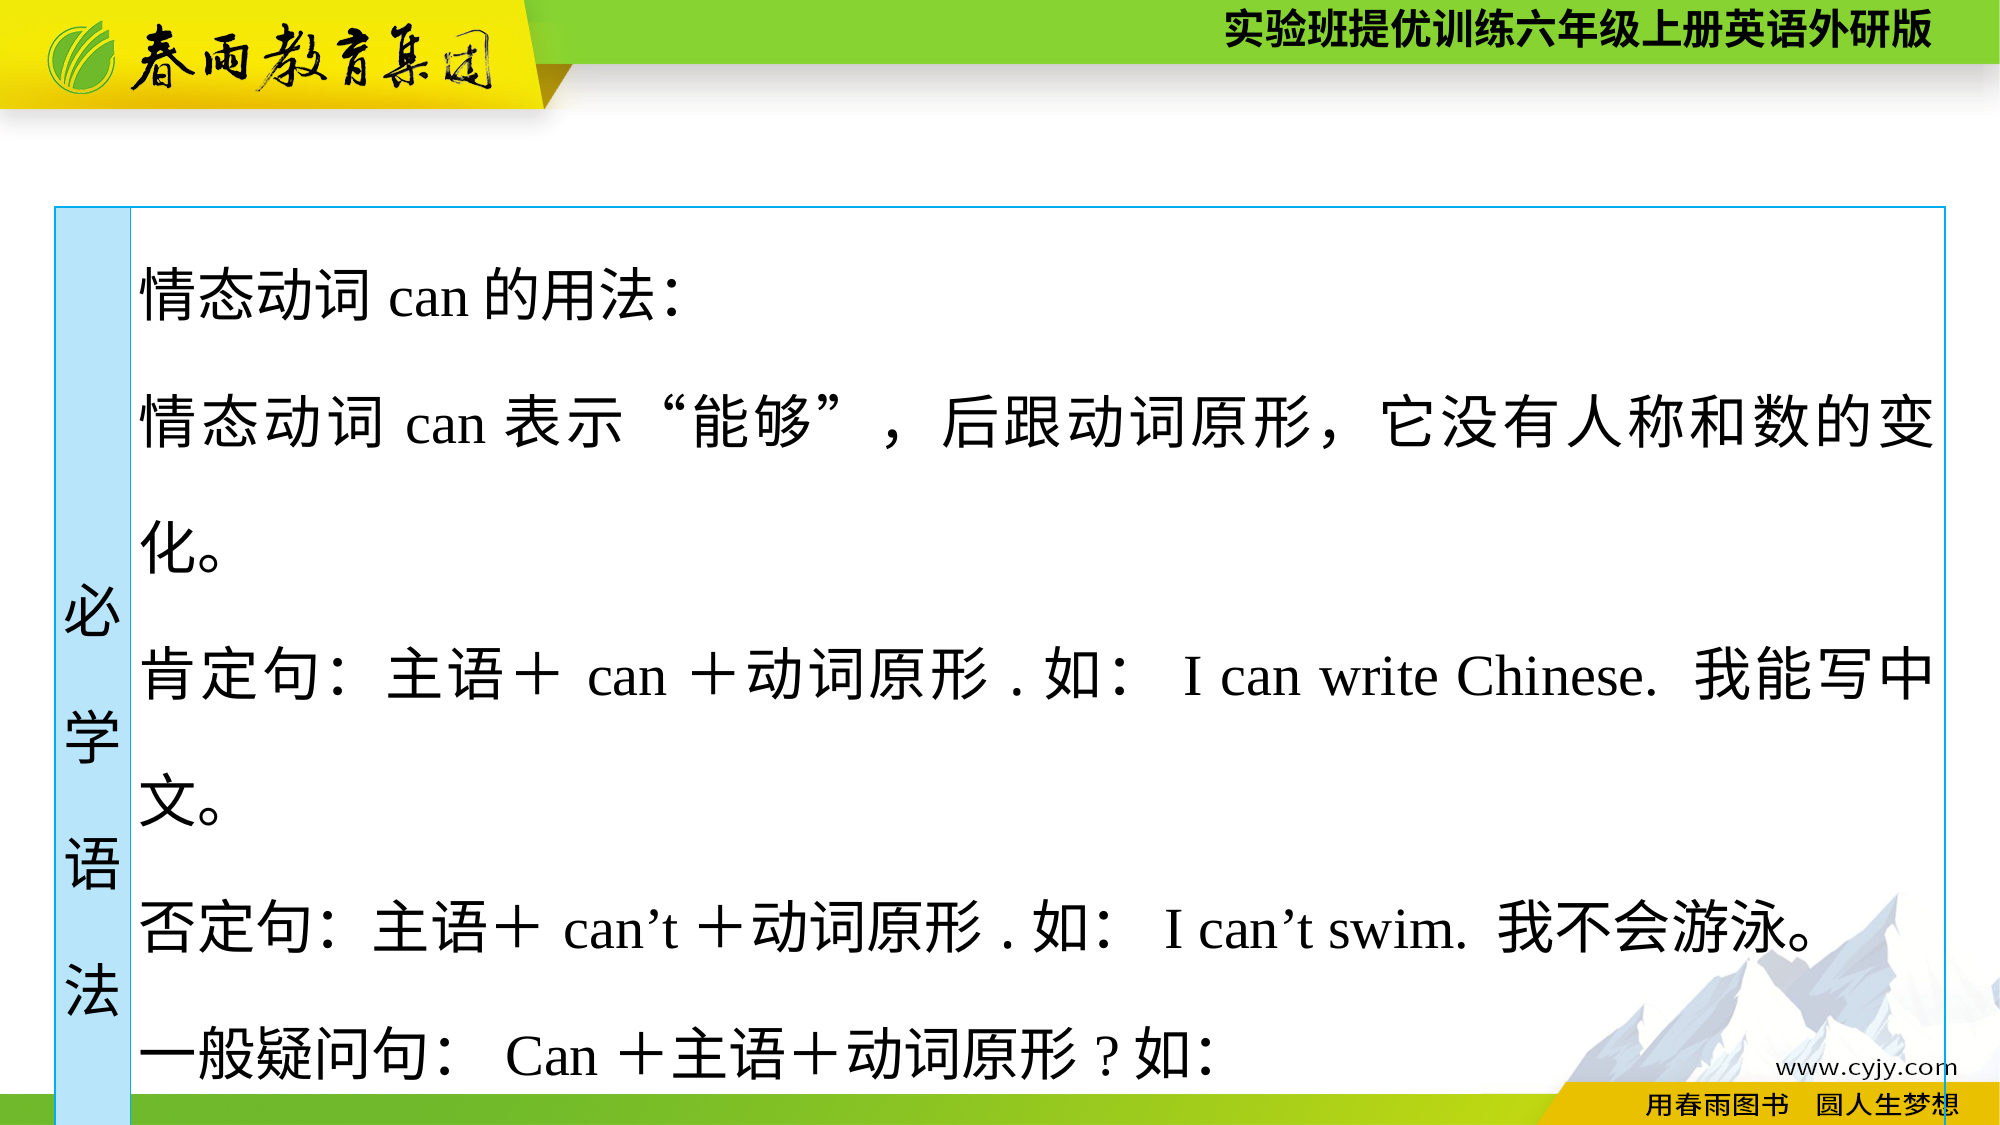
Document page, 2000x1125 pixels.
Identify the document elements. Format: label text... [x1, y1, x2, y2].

table_header 情态动词can的用法： 情态动词can表示“能够”，后跟动词原形，它没有人称和数的变化。 肯定句：主语＋can＋动词原形.如：I can write Chinese. 我能写中文。 否定句：主语＋can’t＋动词原形.如：I can’t swim. 我不会游泳。 一般疑问句：Can＋主语＋动词原形?如： —Can you write in Chinese? 你会用中文写吗? —Yes, I can. 是的，我会。/No, I can’t. 不，我不会。 [131, 208, 1944, 1125]
picture [0, 0, 2000, 1125]
table_header 必 学 语 法 [56, 208, 130, 1125]
